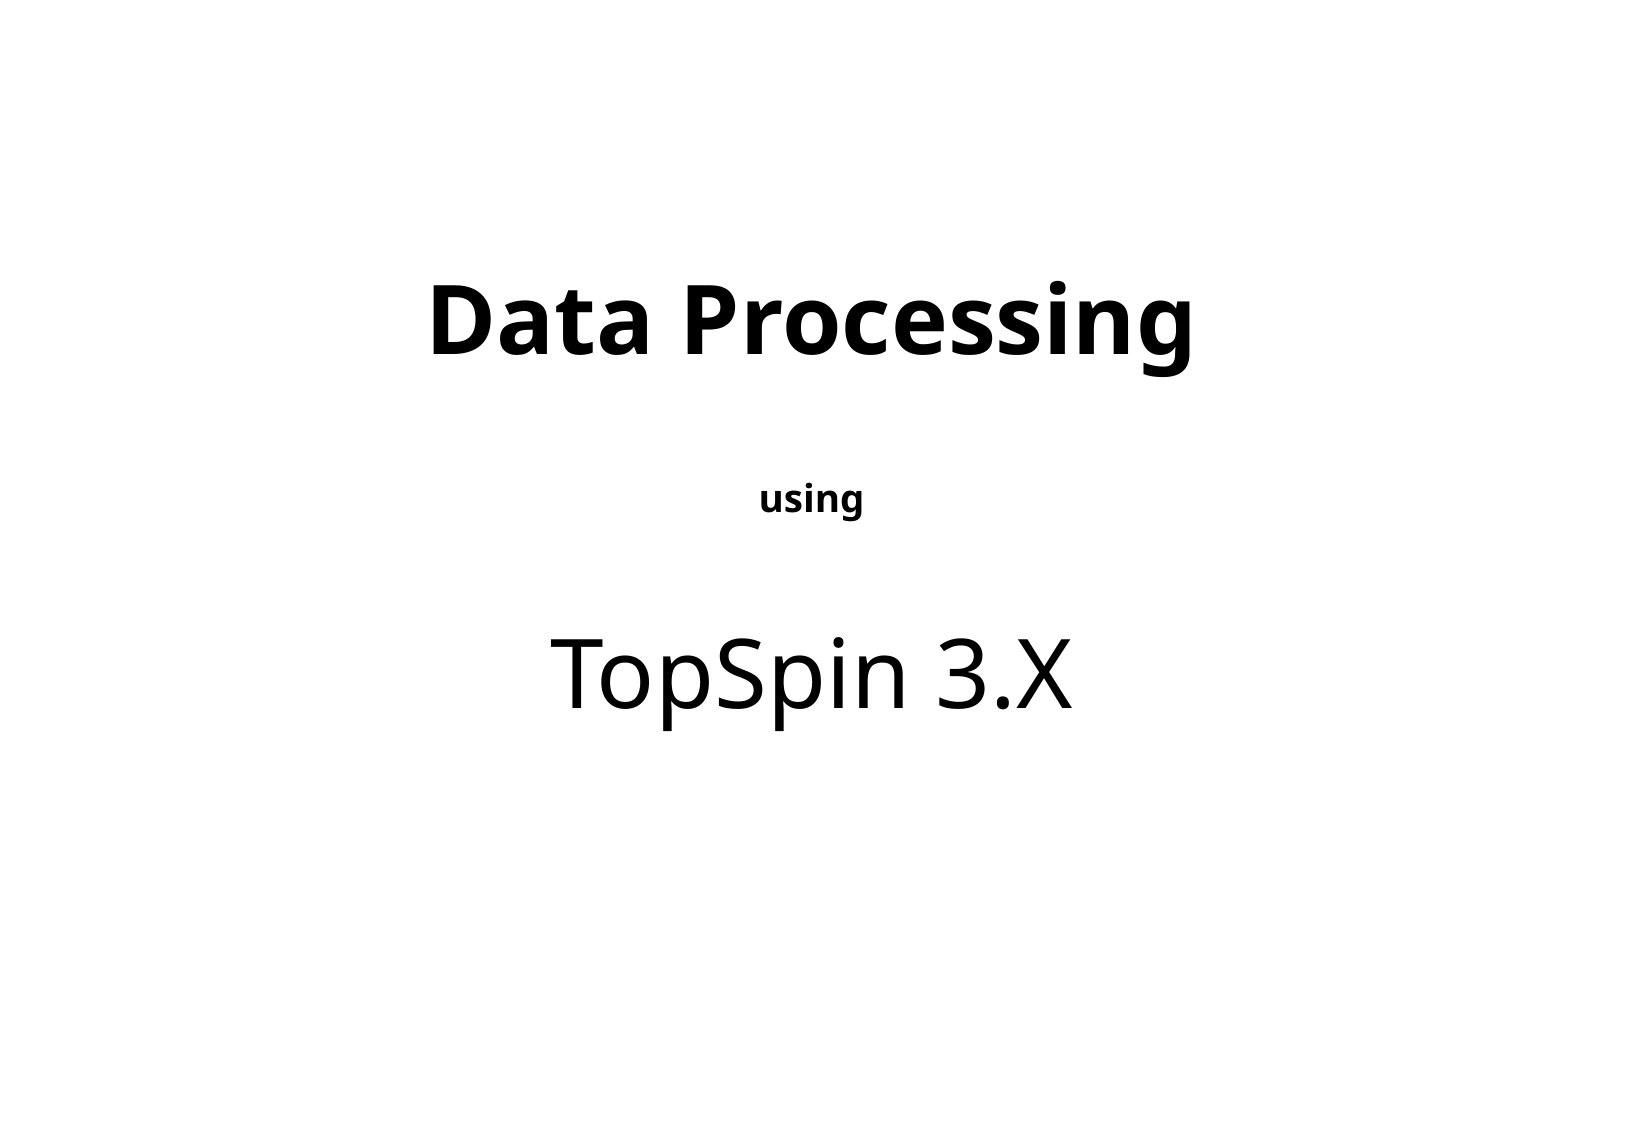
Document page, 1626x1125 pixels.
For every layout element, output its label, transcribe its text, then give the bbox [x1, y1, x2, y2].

title Data Processing using TopSpin 3.X [110, 45, 1513, 1061]
